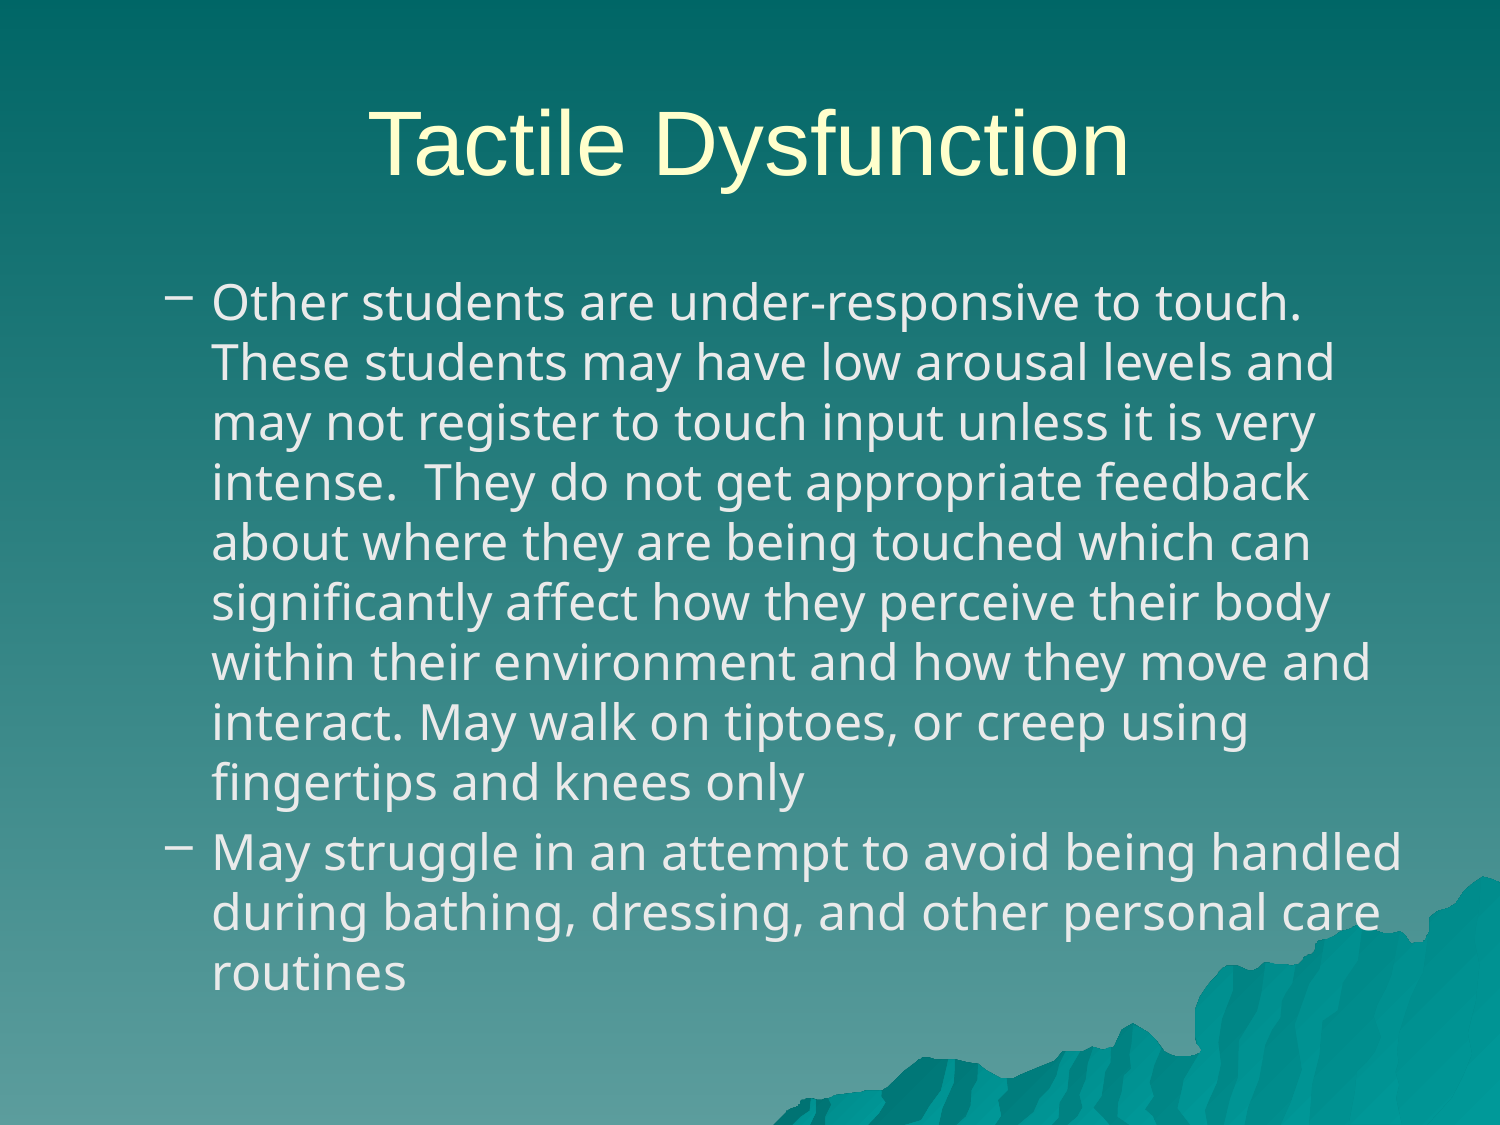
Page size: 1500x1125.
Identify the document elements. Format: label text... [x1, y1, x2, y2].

list Other students are under-responsive to touch. These students may have low arousal levels and may not register to touch input unless it is very intense. They do not get appropriate feedback about where they are being touched which can significantly affect how they perceive their body within their environment and how they move and interact. May walk on tiptoes, or creep using fingertips and knees only May struggle in an attempt to avoid being handled during bathing, dressing, and other personal care routines [74, 262, 1426, 1006]
title Tactile Dysfunction [74, 45, 1426, 233]
